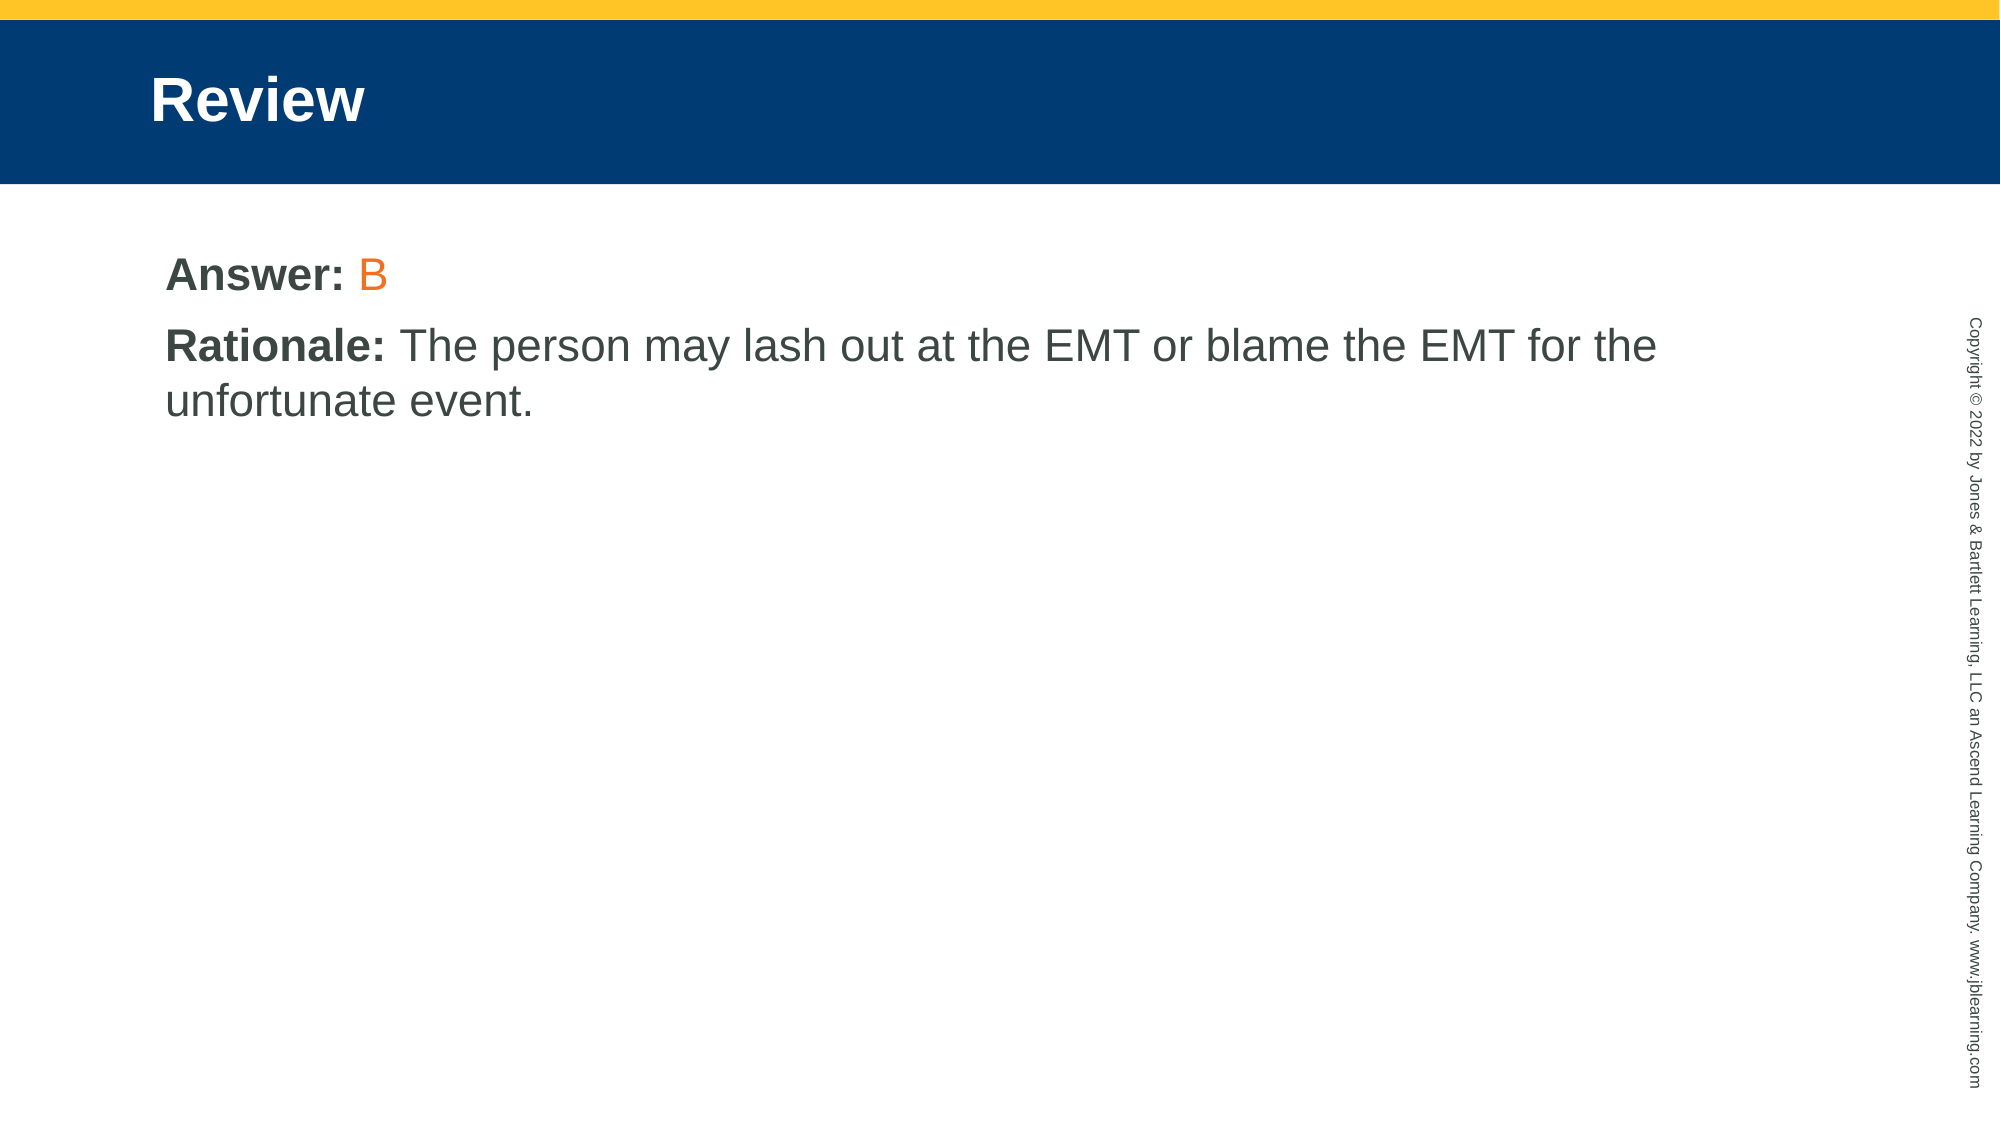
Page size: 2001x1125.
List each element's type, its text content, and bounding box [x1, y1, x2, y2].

title Review [0, 19, 2000, 185]
list Answer: B Rationale: The person may lash out at the EMT or blame the EMT for the unfortunate event. [150, 237, 1850, 1025]
